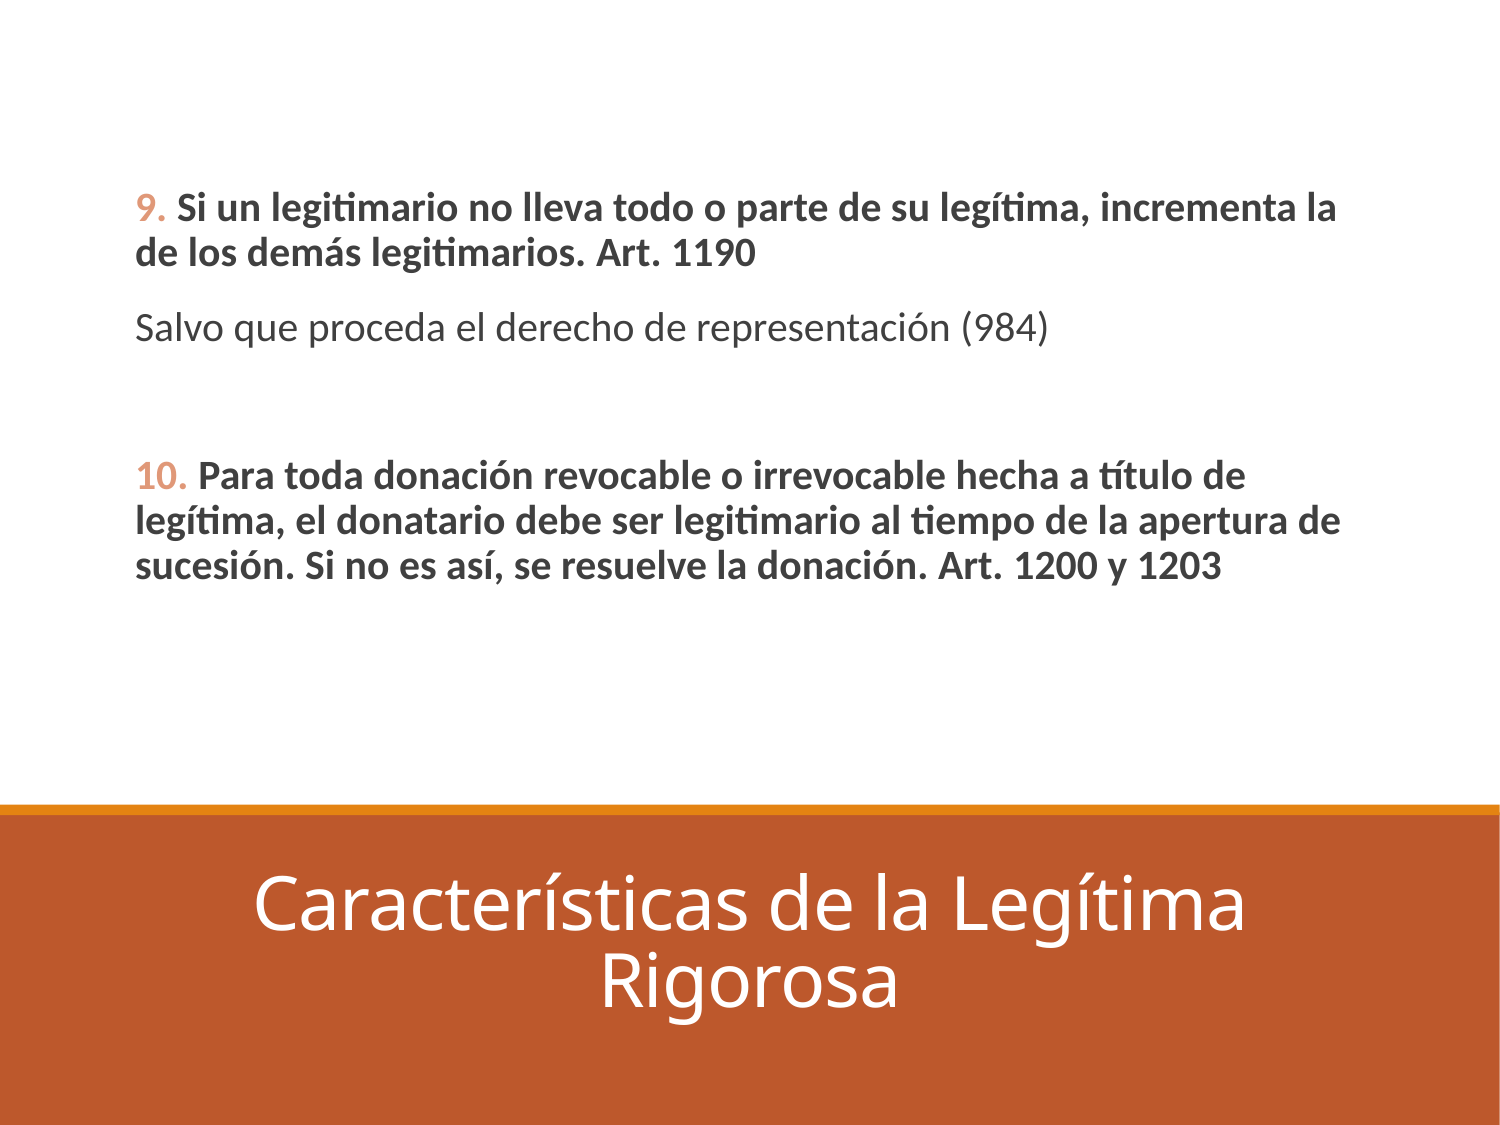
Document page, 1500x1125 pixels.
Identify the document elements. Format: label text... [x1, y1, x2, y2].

list 9. Si un legitimario no lleva todo o parte de su legítima, incrementa la de los demás legitimarios. Art. 1190 Salvo que proceda el derecho de representación (984) 10. Para toda donación revocable o irrevocable hecha a título de legítima, el donatario debe ser legitimario al tiempo de la apertura de sucesión. Si no es así, se resuelve la donación. Art. 1200 y 1203 [135, 178, 1369, 748]
title Características de la Legítima Rigorosa [131, 861, 1369, 1031]
text_box [0, 0, 1500, 803]
text_box [0, 816, 1500, 1125]
text_box [0, 803, 1500, 816]
